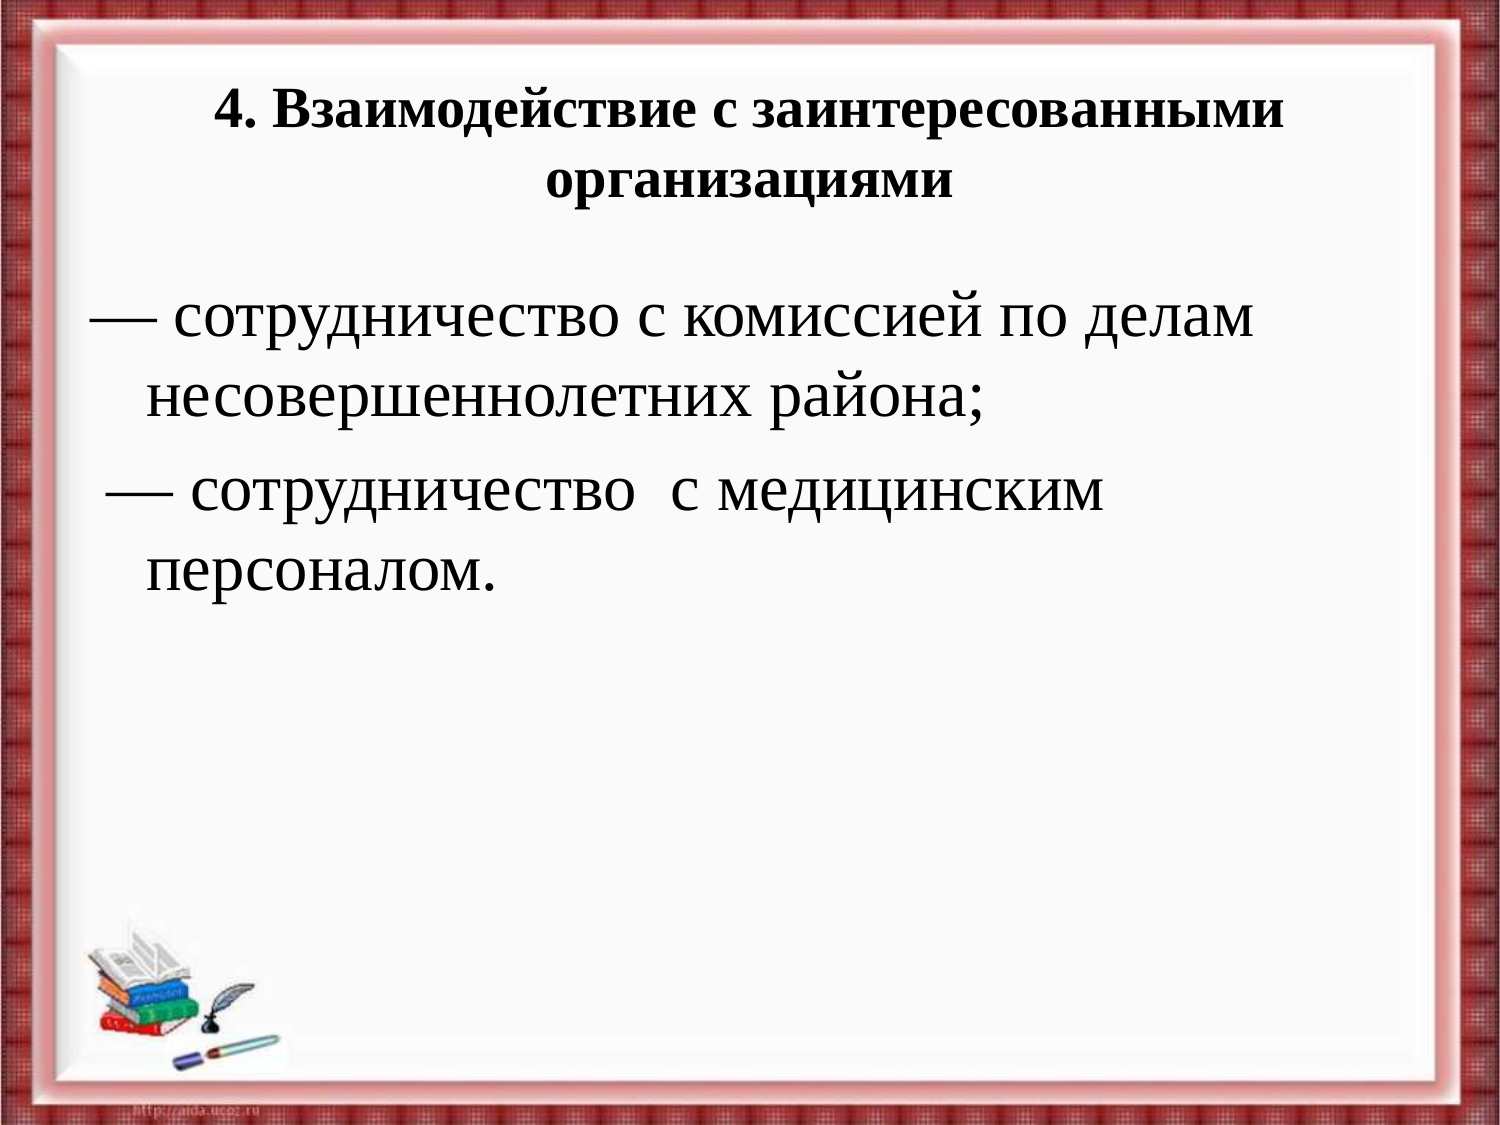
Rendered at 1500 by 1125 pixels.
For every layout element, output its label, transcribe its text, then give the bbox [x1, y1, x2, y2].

picture [0, 0, 1500, 1125]
title 4. Взаимодействие с заинтересованными организациями [74, 44, 1426, 233]
list — сотрудничество с комиссией по делам несовершеннолетних района; — сотрудничество с медицинским персоналом. [74, 262, 1426, 1006]
